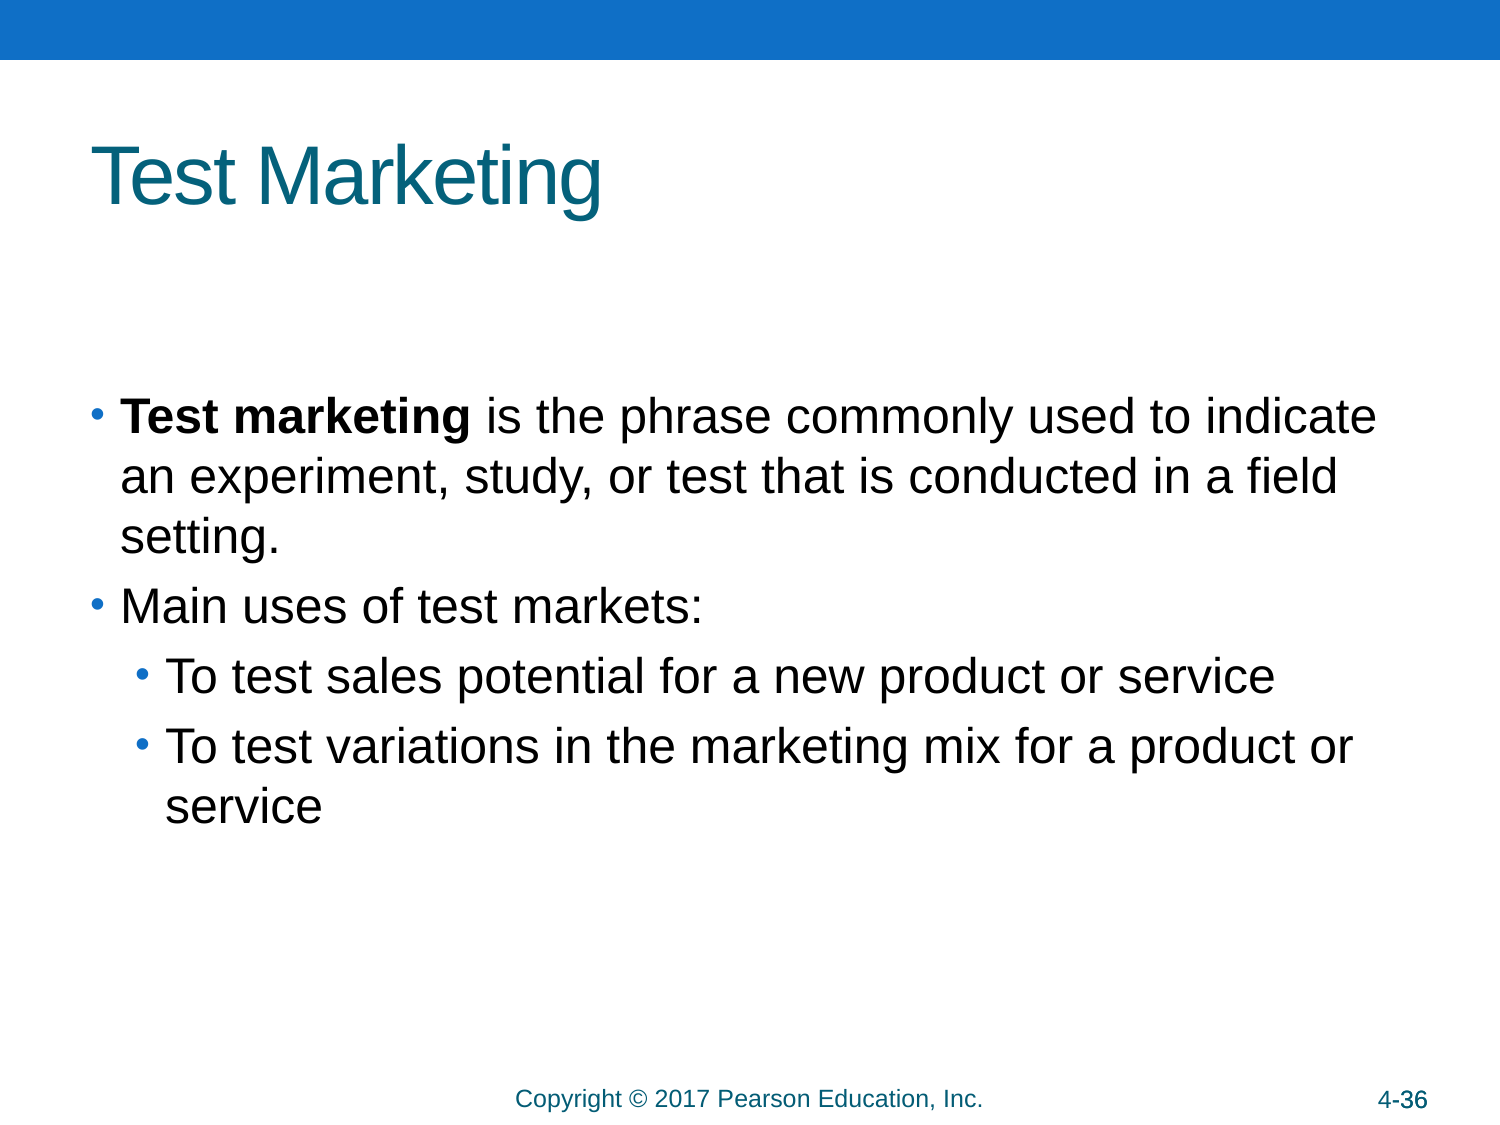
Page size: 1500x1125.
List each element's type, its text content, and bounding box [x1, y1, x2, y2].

title Test Marketing [75, 90, 1425, 253]
list Test marketing is the phrase commonly used to indicate an experiment, study, or test that is conducted in a field setting. Main uses of test markets: To test sales potential for a new product or service To test variations in the marketing mix for a product or service [75, 376, 1425, 1125]
